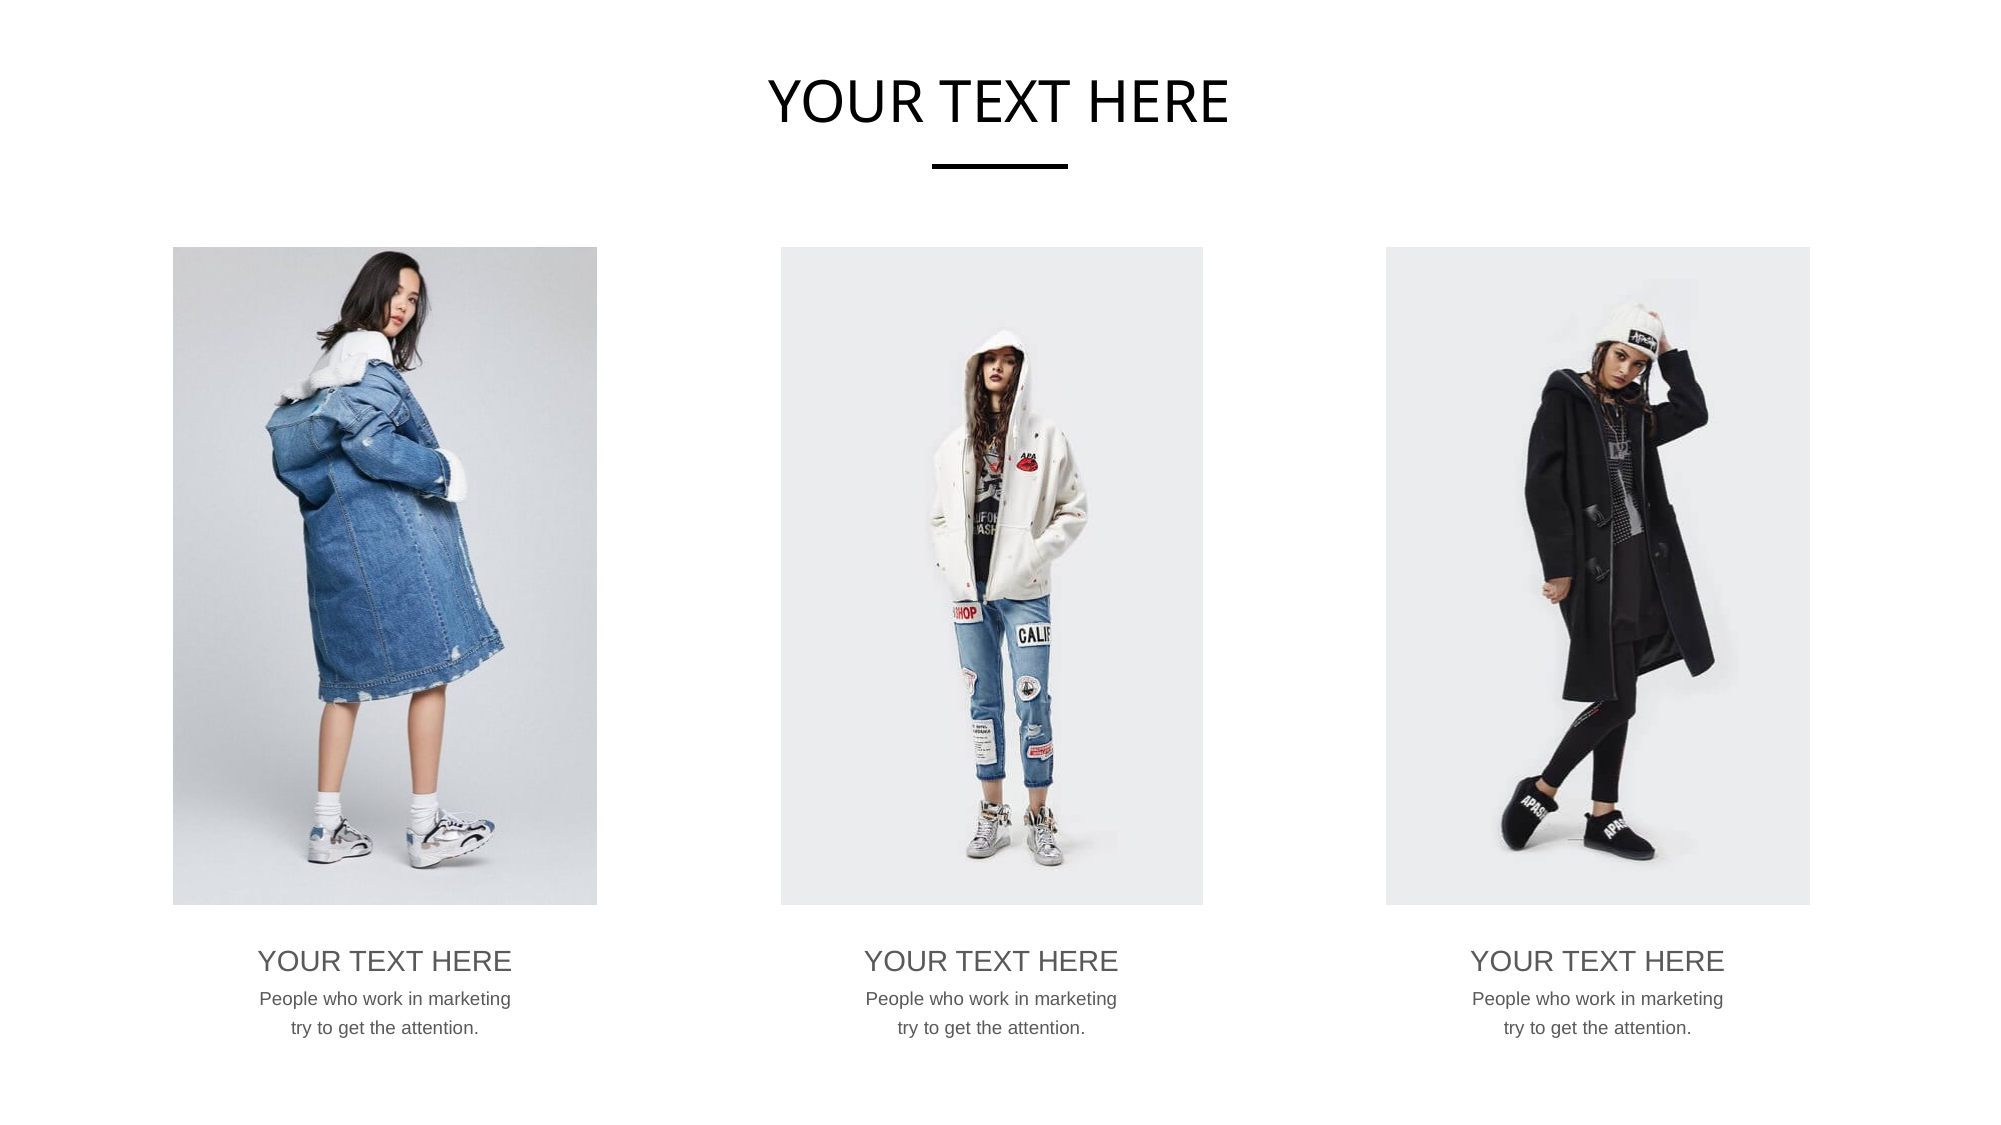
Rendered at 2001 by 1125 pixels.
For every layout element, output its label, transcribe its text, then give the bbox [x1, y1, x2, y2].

text_box YOUR TEXT HERE [753, 57, 1247, 142]
picture [1386, 247, 1810, 905]
text_box People who work in marketing try to get the attention. [1435, 964, 1761, 1054]
text_box People who work in marketing try to get the attention. [222, 964, 548, 1054]
text_box YOUR TEXT HERE [833, 916, 1149, 992]
picture [173, 247, 597, 905]
text_box YOUR TEXT HERE [1440, 916, 1756, 992]
picture [781, 247, 1203, 905]
text_box YOUR TEXT HERE [227, 916, 543, 992]
text_box People who work in marketing try to get the attention. [829, 964, 1154, 1054]
